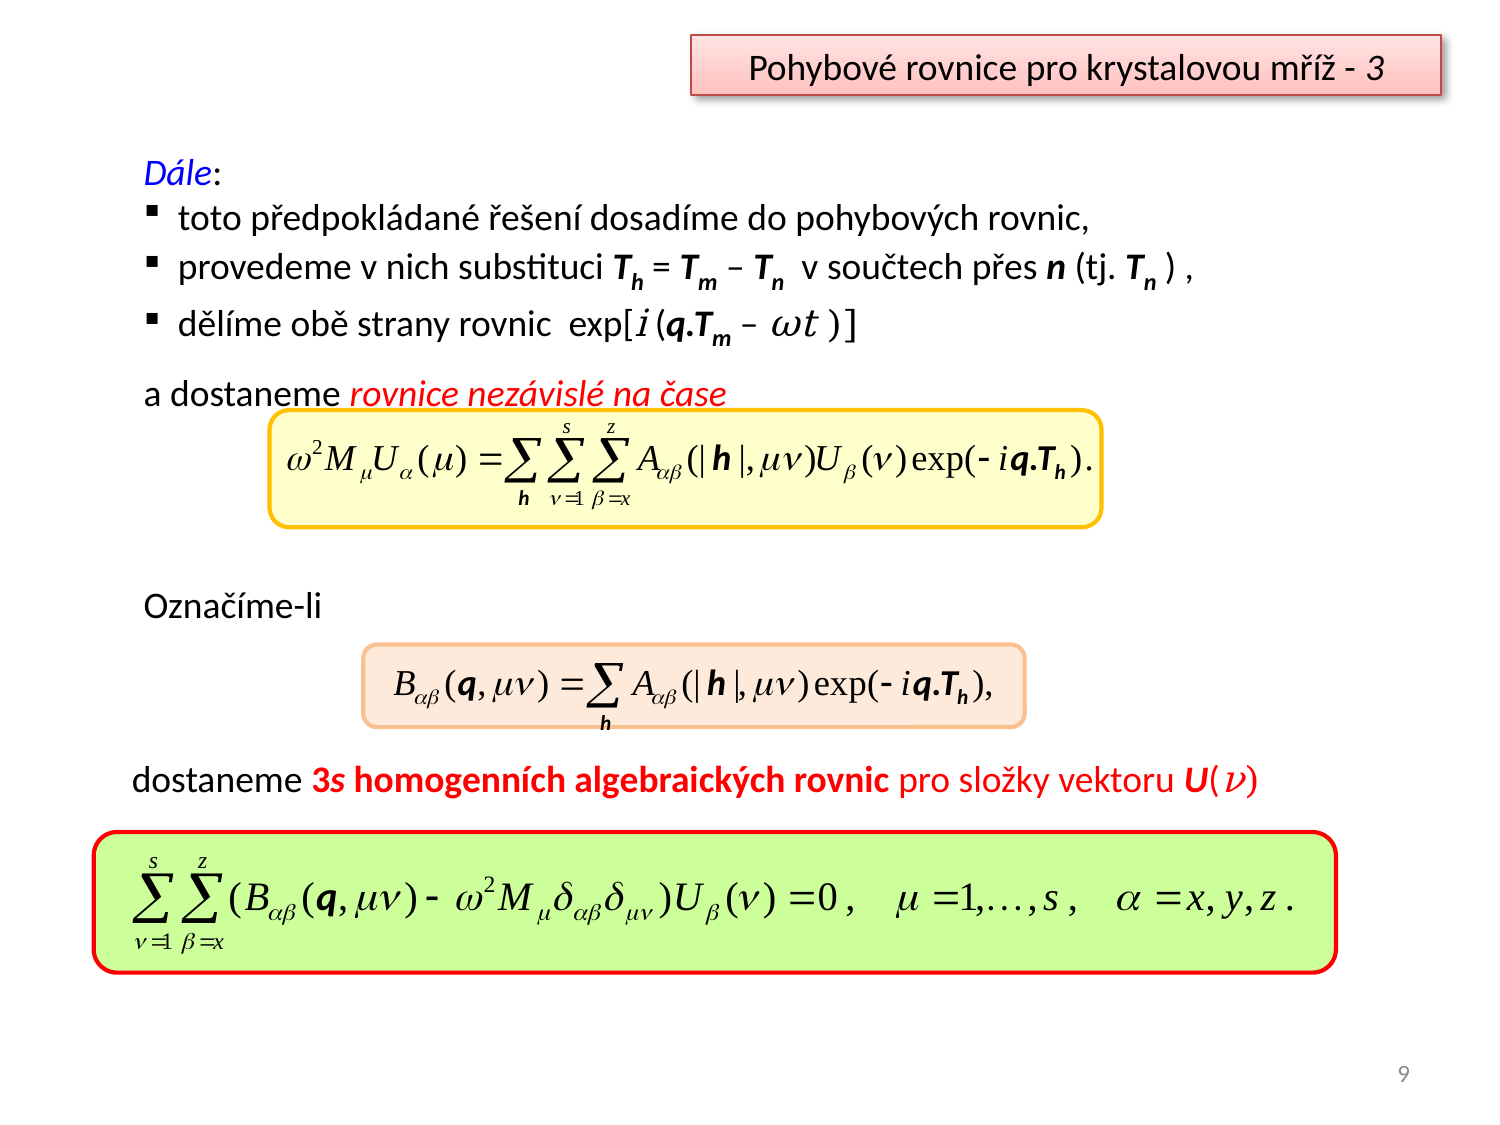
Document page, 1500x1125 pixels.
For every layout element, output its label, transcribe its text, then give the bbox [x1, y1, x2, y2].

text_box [128, 140, 1243, 528]
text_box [93, 747, 1337, 973]
slide_number 9 [1074, 1042, 1425, 1103]
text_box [128, 573, 1025, 739]
text_box Pohybové rovnice pro krystalovou mříž - 3 [691, 34, 1442, 96]
